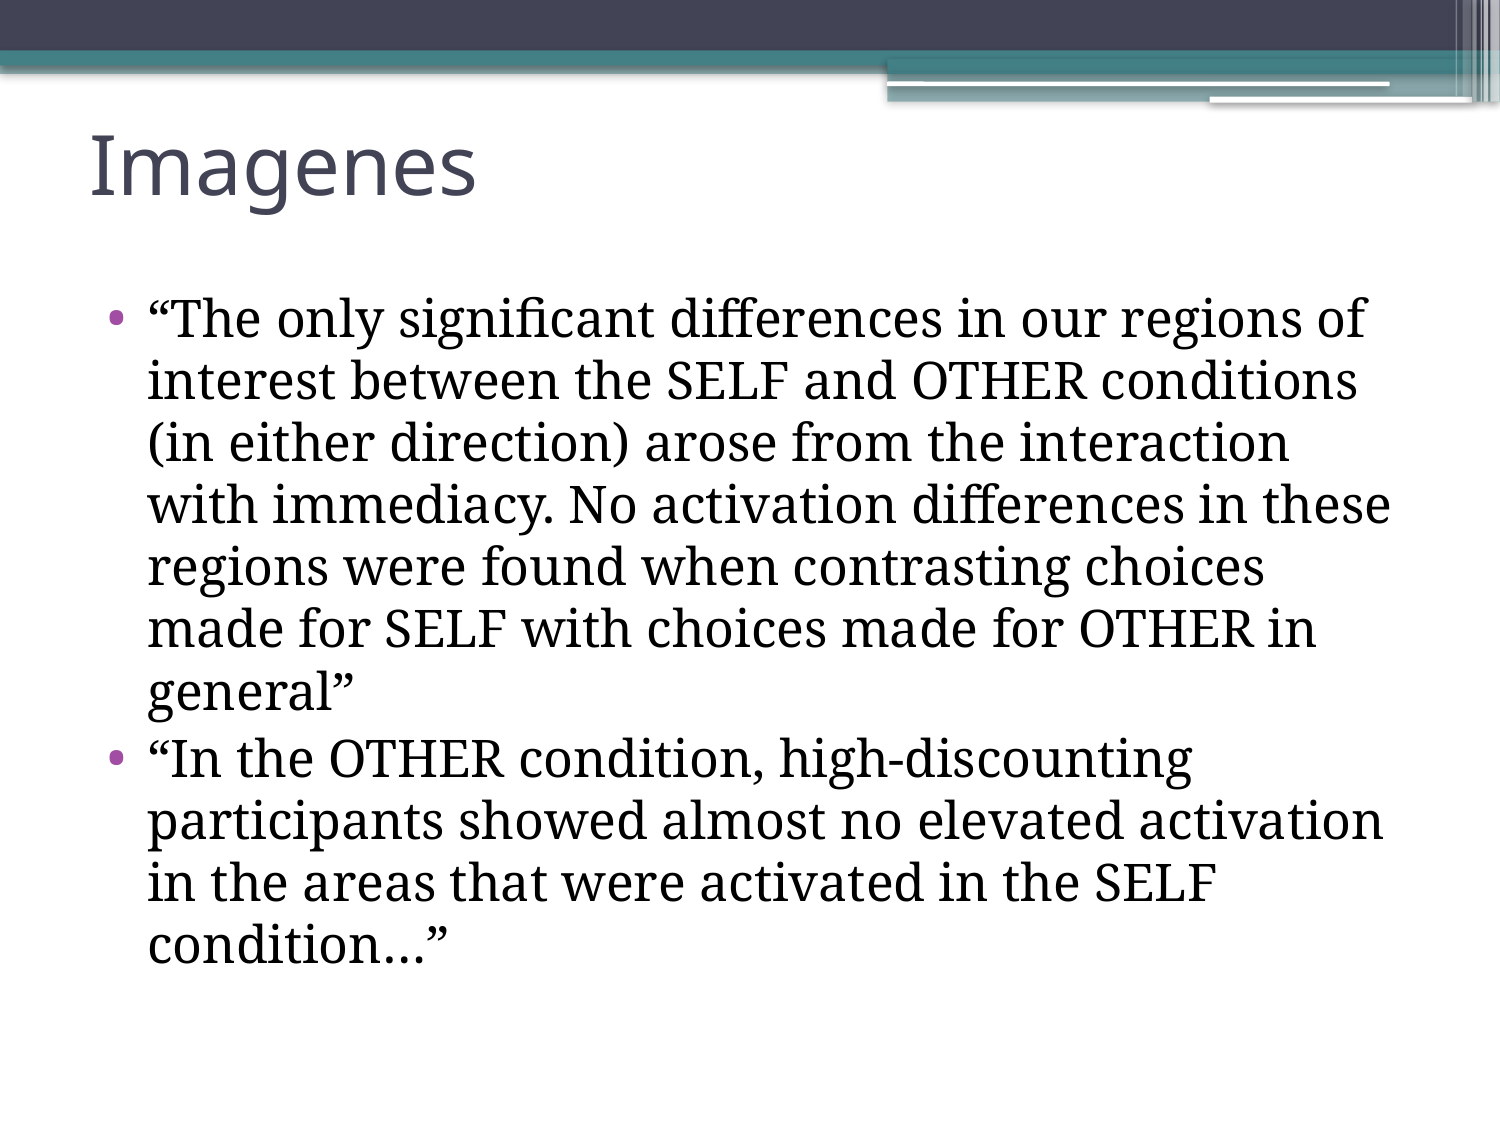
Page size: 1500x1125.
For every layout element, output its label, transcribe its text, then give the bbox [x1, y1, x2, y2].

list “The only significant differences in our regions of interest between the SELF and OTHER conditions (in either direction) arose from the interaction with immediacy. No activation differences in these regions were found when contrasting choices made for SELF with choices made for OTHER in general” “In the OTHER condition, high-discounting participants showed almost no elevated activation in the areas that were activated in the SELF condition…” [75, 277, 1425, 988]
title Imagenes [75, 75, 1425, 250]
